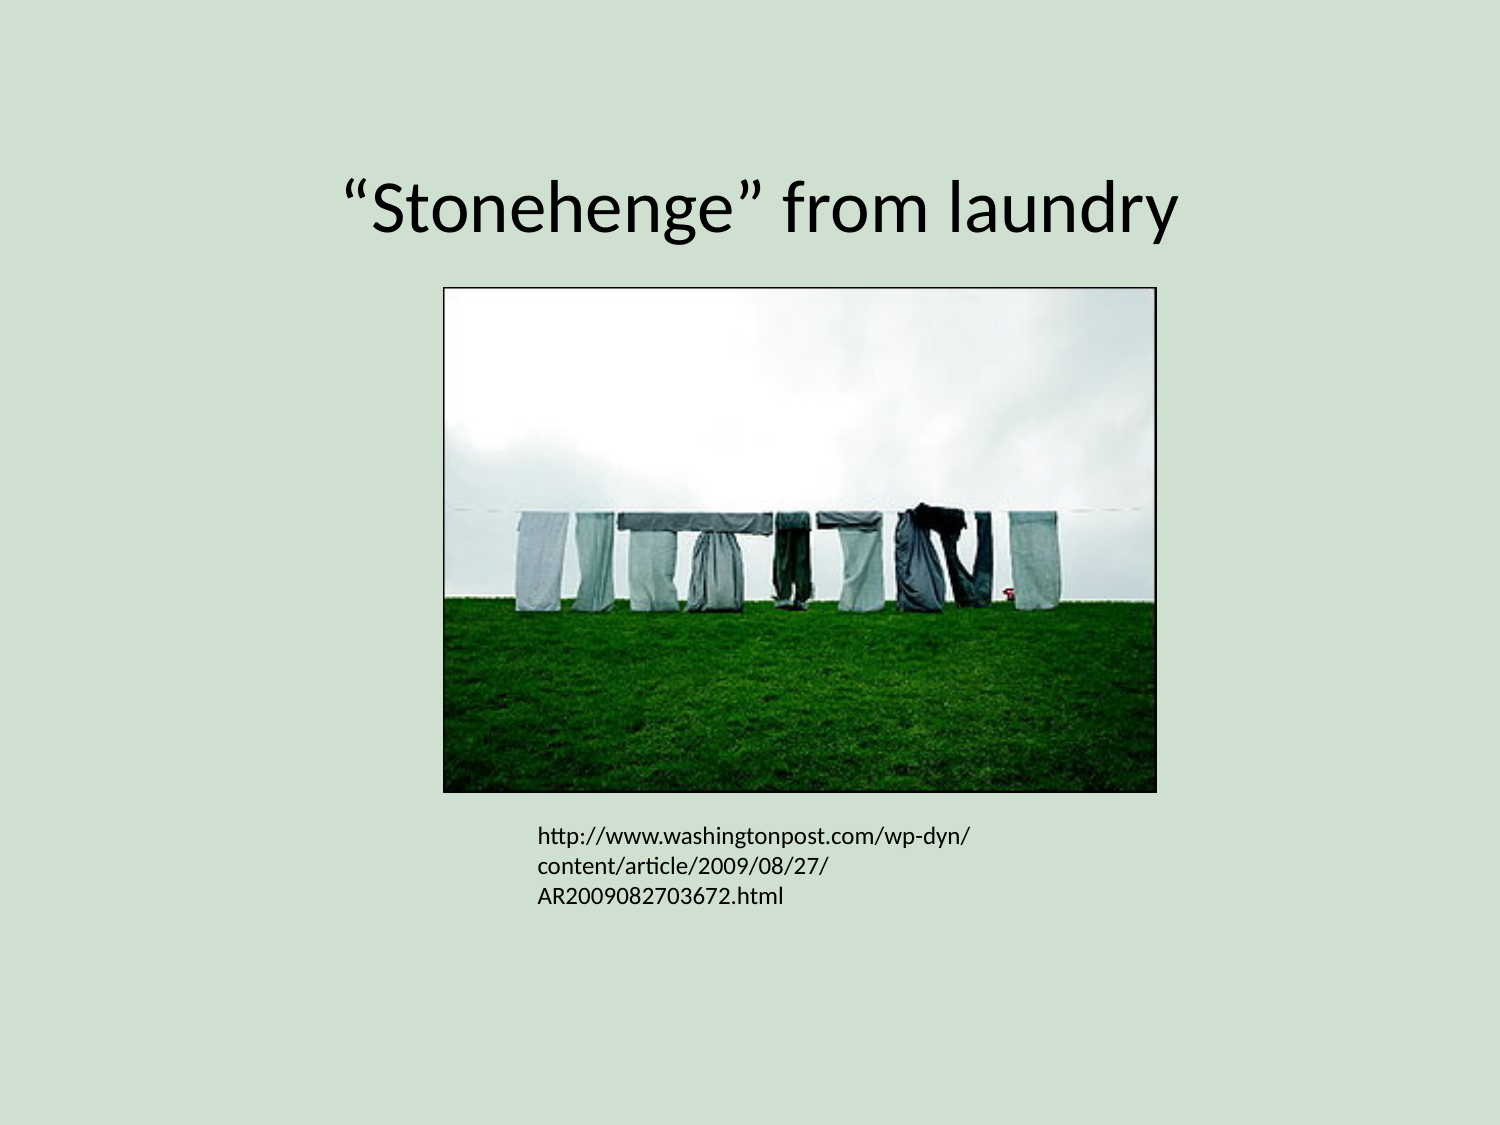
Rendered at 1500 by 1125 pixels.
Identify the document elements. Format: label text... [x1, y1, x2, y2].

picture [443, 287, 1157, 793]
text_box “Stonehenge” from laundry [324, 149, 1275, 255]
text_box http://www.washingtonpost.com/wp-dyn/content/article/2009/08/27/AR2009082703672.html [522, 812, 1078, 918]
